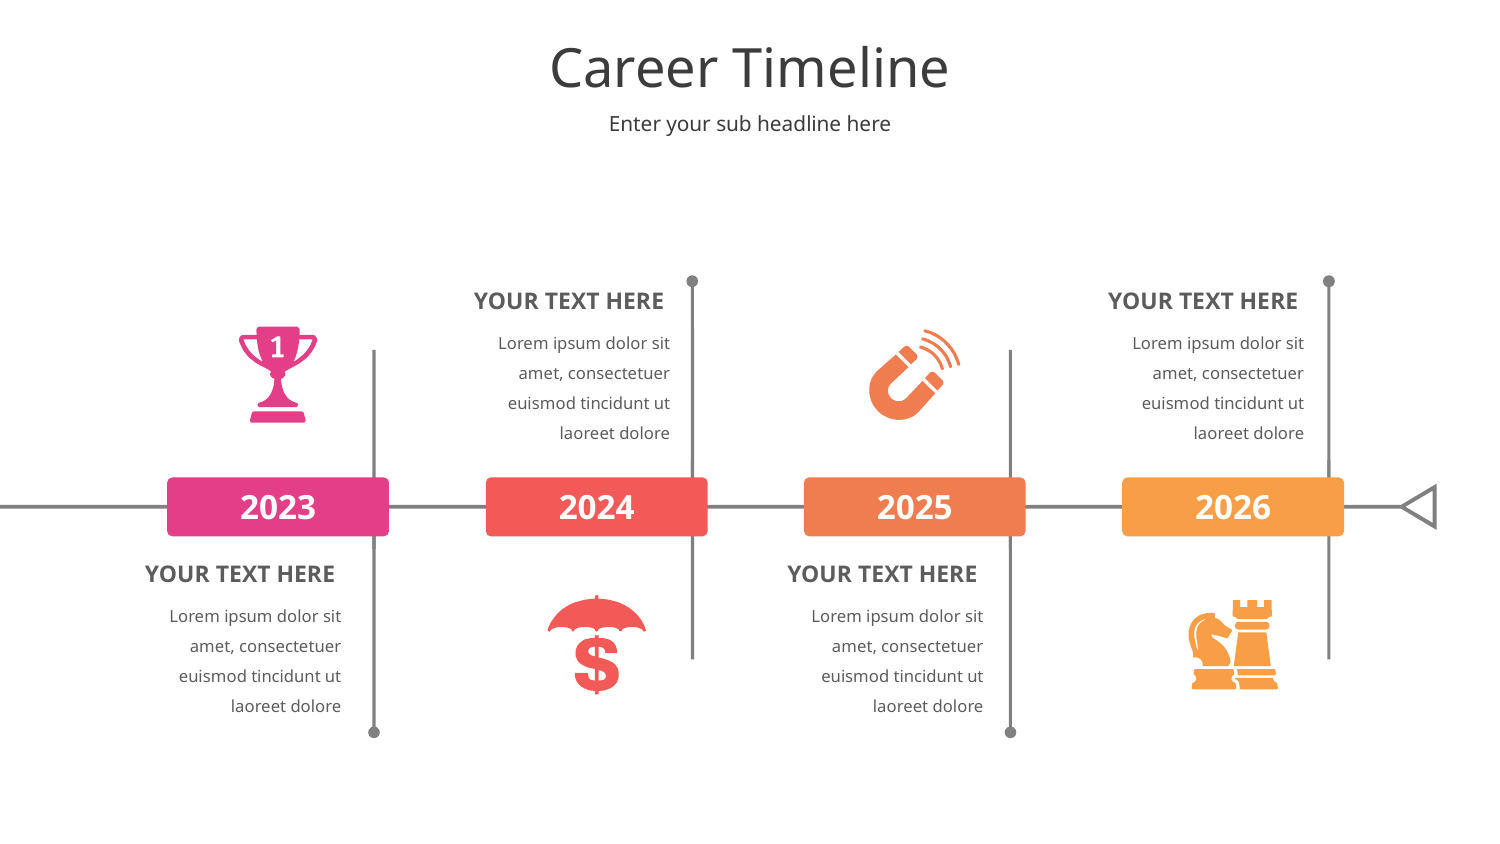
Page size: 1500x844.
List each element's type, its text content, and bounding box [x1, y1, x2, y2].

text_box [389, 504, 485, 509]
text_box [1122, 477, 1345, 537]
text_box [708, 504, 803, 509]
text_box [1322, 275, 1335, 288]
text_box [0, 504, 167, 509]
text_box [1004, 726, 1017, 739]
text_box [167, 477, 389, 537]
text_box [1407, 492, 1432, 521]
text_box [428, 285, 671, 445]
text_box [368, 726, 380, 739]
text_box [547, 594, 647, 695]
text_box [1062, 285, 1305, 445]
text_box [1188, 599, 1278, 690]
text_box [485, 477, 708, 537]
text_box 2024 [497, 486, 697, 527]
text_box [869, 329, 961, 421]
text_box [238, 326, 318, 423]
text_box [741, 559, 984, 718]
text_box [99, 559, 342, 718]
text_box [1026, 504, 1122, 509]
text_box 2025 [815, 486, 1015, 527]
text_box [686, 275, 699, 288]
text_box 2026 [1133, 486, 1333, 527]
text_box 2023 [178, 486, 378, 527]
text_box [803, 477, 1026, 537]
title Career Timeline [63, 25, 1437, 107]
text_box [1345, 504, 1400, 509]
list Enter your sub headline here [63, 108, 1437, 138]
text_box [1397, 483, 1437, 530]
